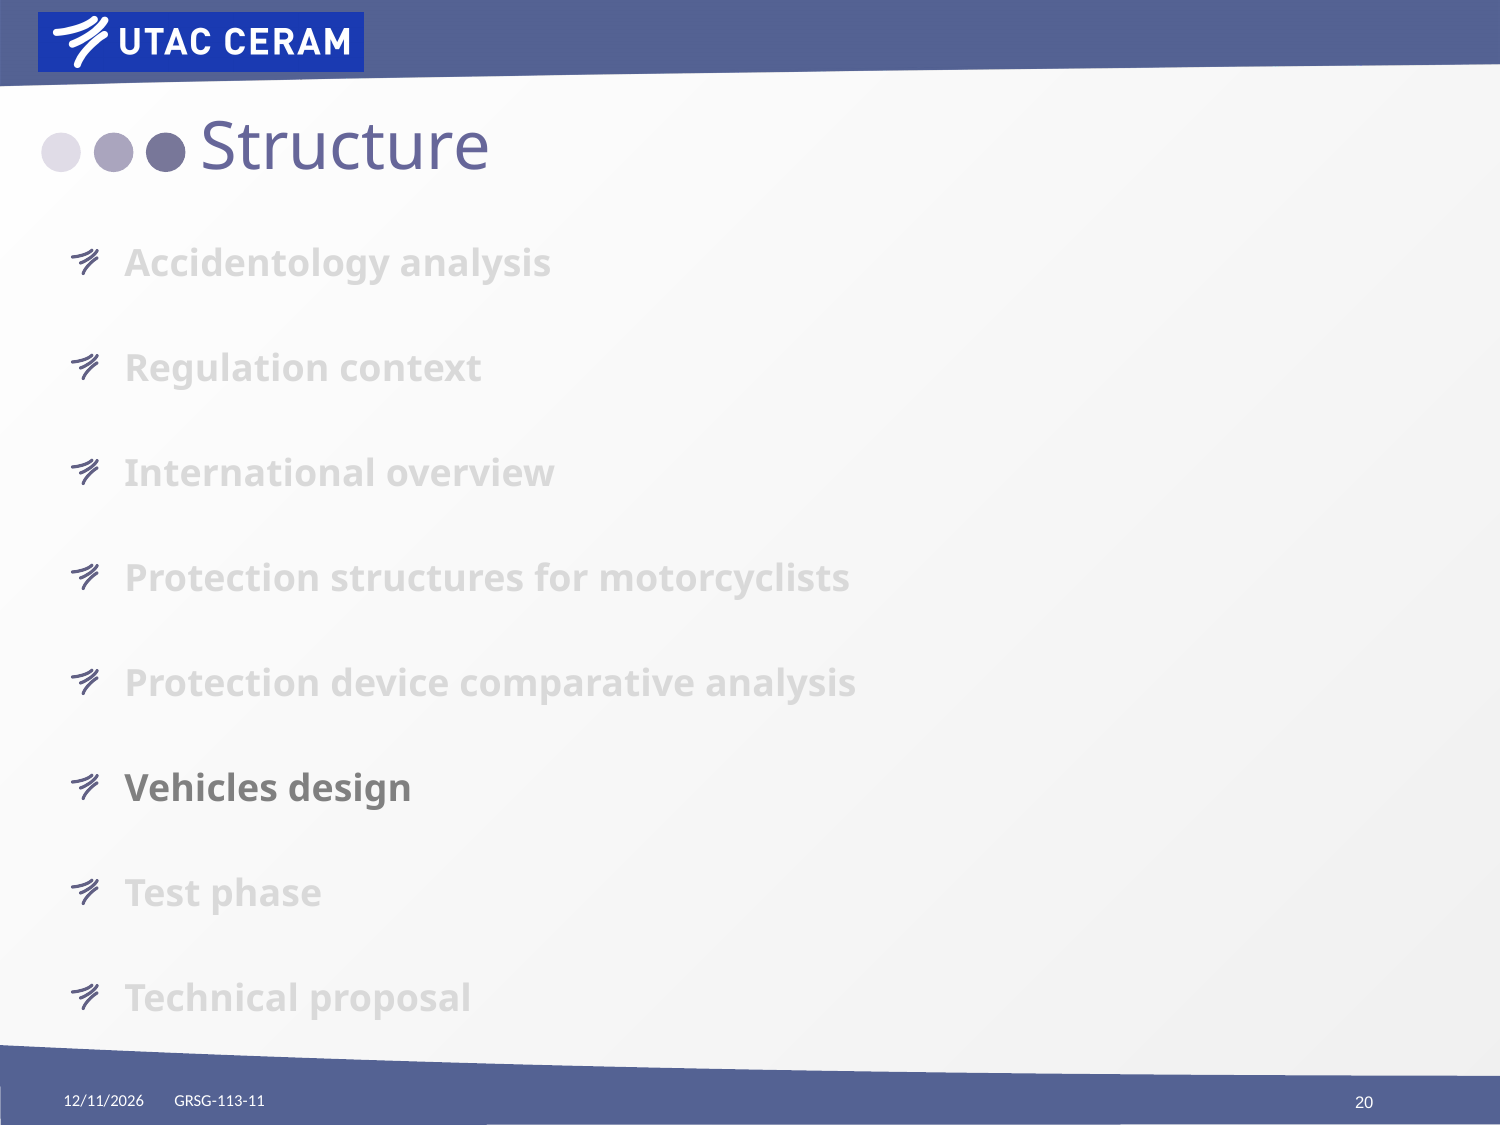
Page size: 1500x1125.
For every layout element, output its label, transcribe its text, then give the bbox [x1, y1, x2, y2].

picture [0, 0, 1500, 87]
picture [68, 877, 101, 907]
picture [68, 247, 101, 277]
picture [68, 352, 101, 382]
picture [68, 457, 101, 487]
picture [68, 772, 101, 802]
list Accidentology analysis Regulation context International overview Protection structures for motorcyclists Protection device comparative analysis Vehicles design Test phase Technical proposal [53, 231, 1447, 1047]
picture [68, 982, 101, 1012]
picture [68, 667, 101, 697]
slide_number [0, 1069, 159, 1125]
title Structure [185, 90, 1446, 197]
picture [68, 562, 101, 592]
footer GRSG-113-11 [159, 1069, 999, 1125]
